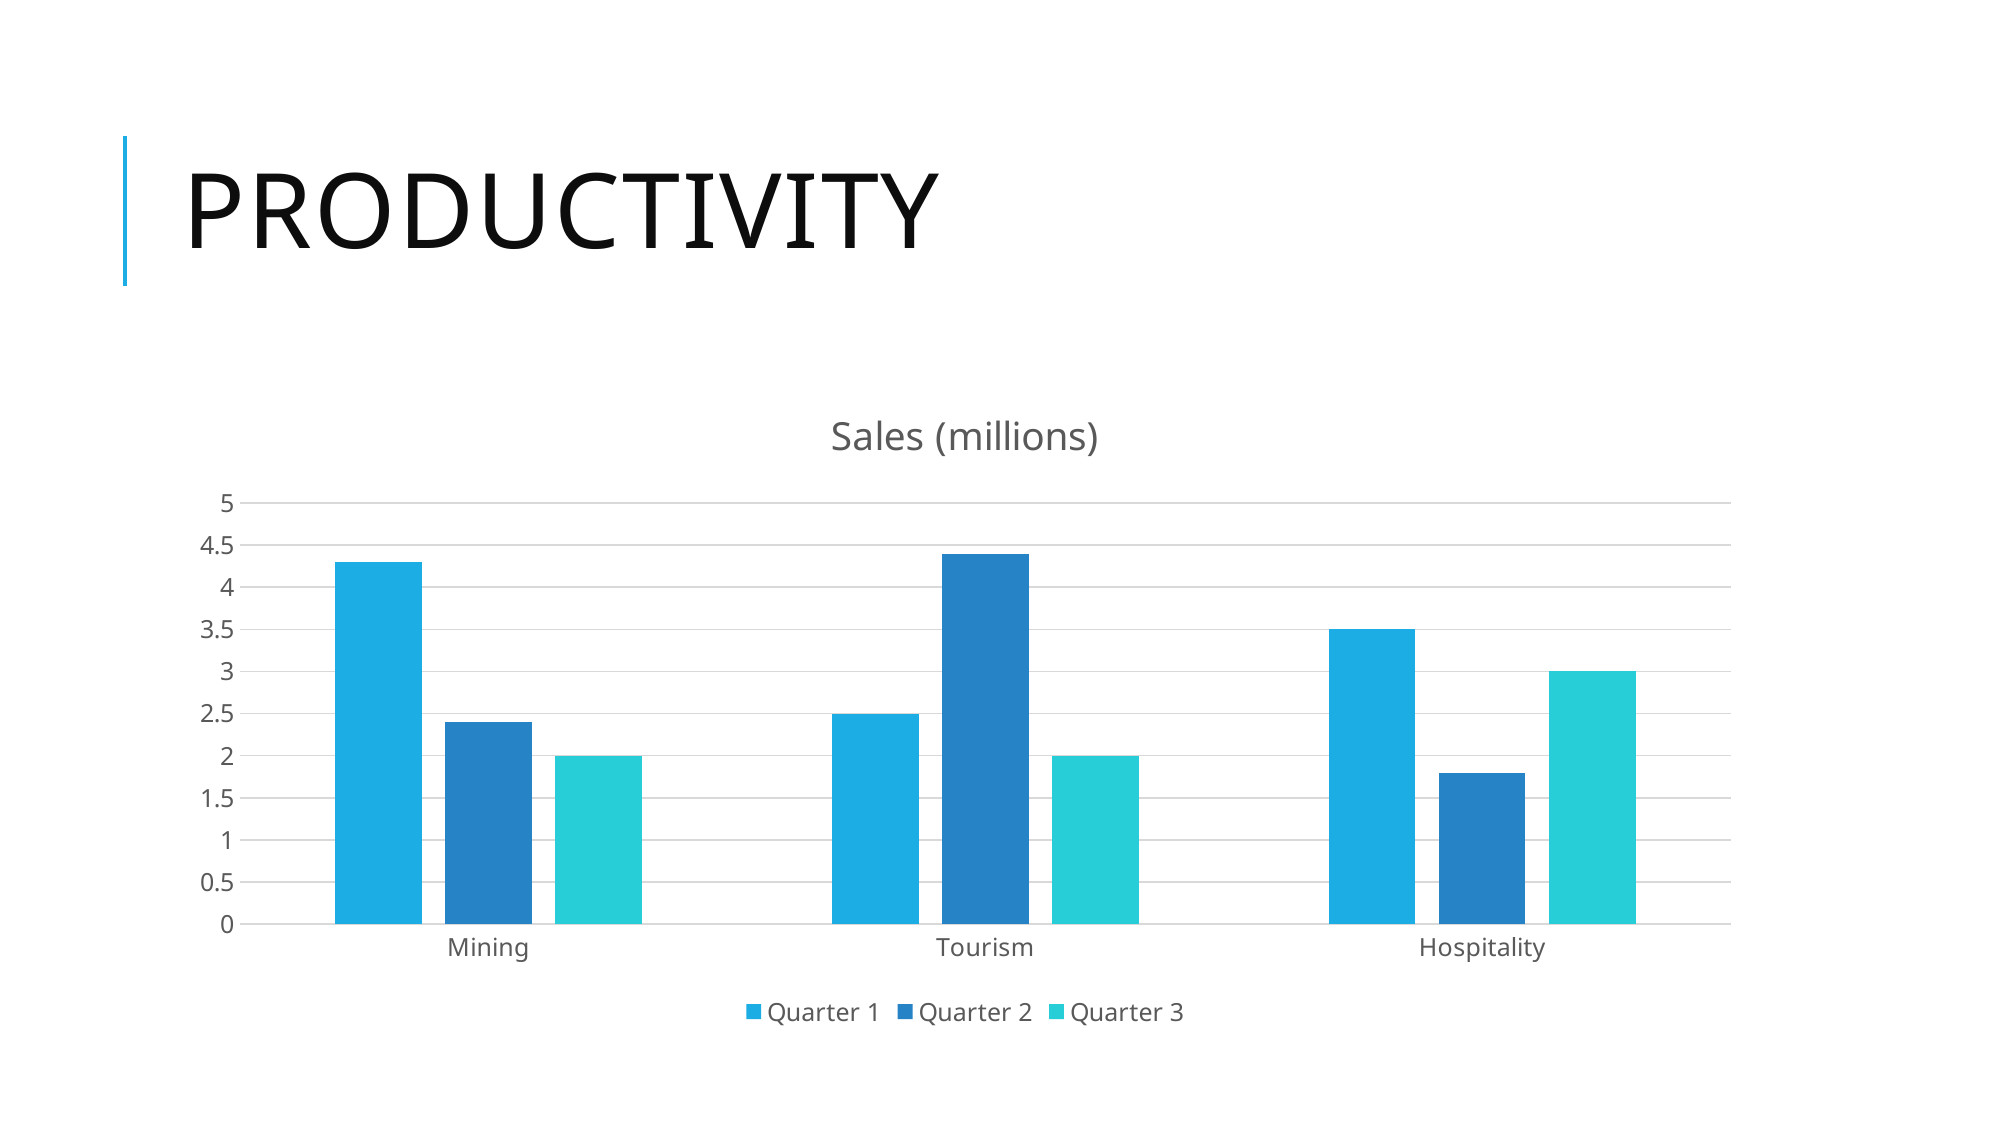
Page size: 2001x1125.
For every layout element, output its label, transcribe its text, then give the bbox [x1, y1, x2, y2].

chart [167, 374, 1763, 1036]
title Productivity [168, 96, 1763, 342]
